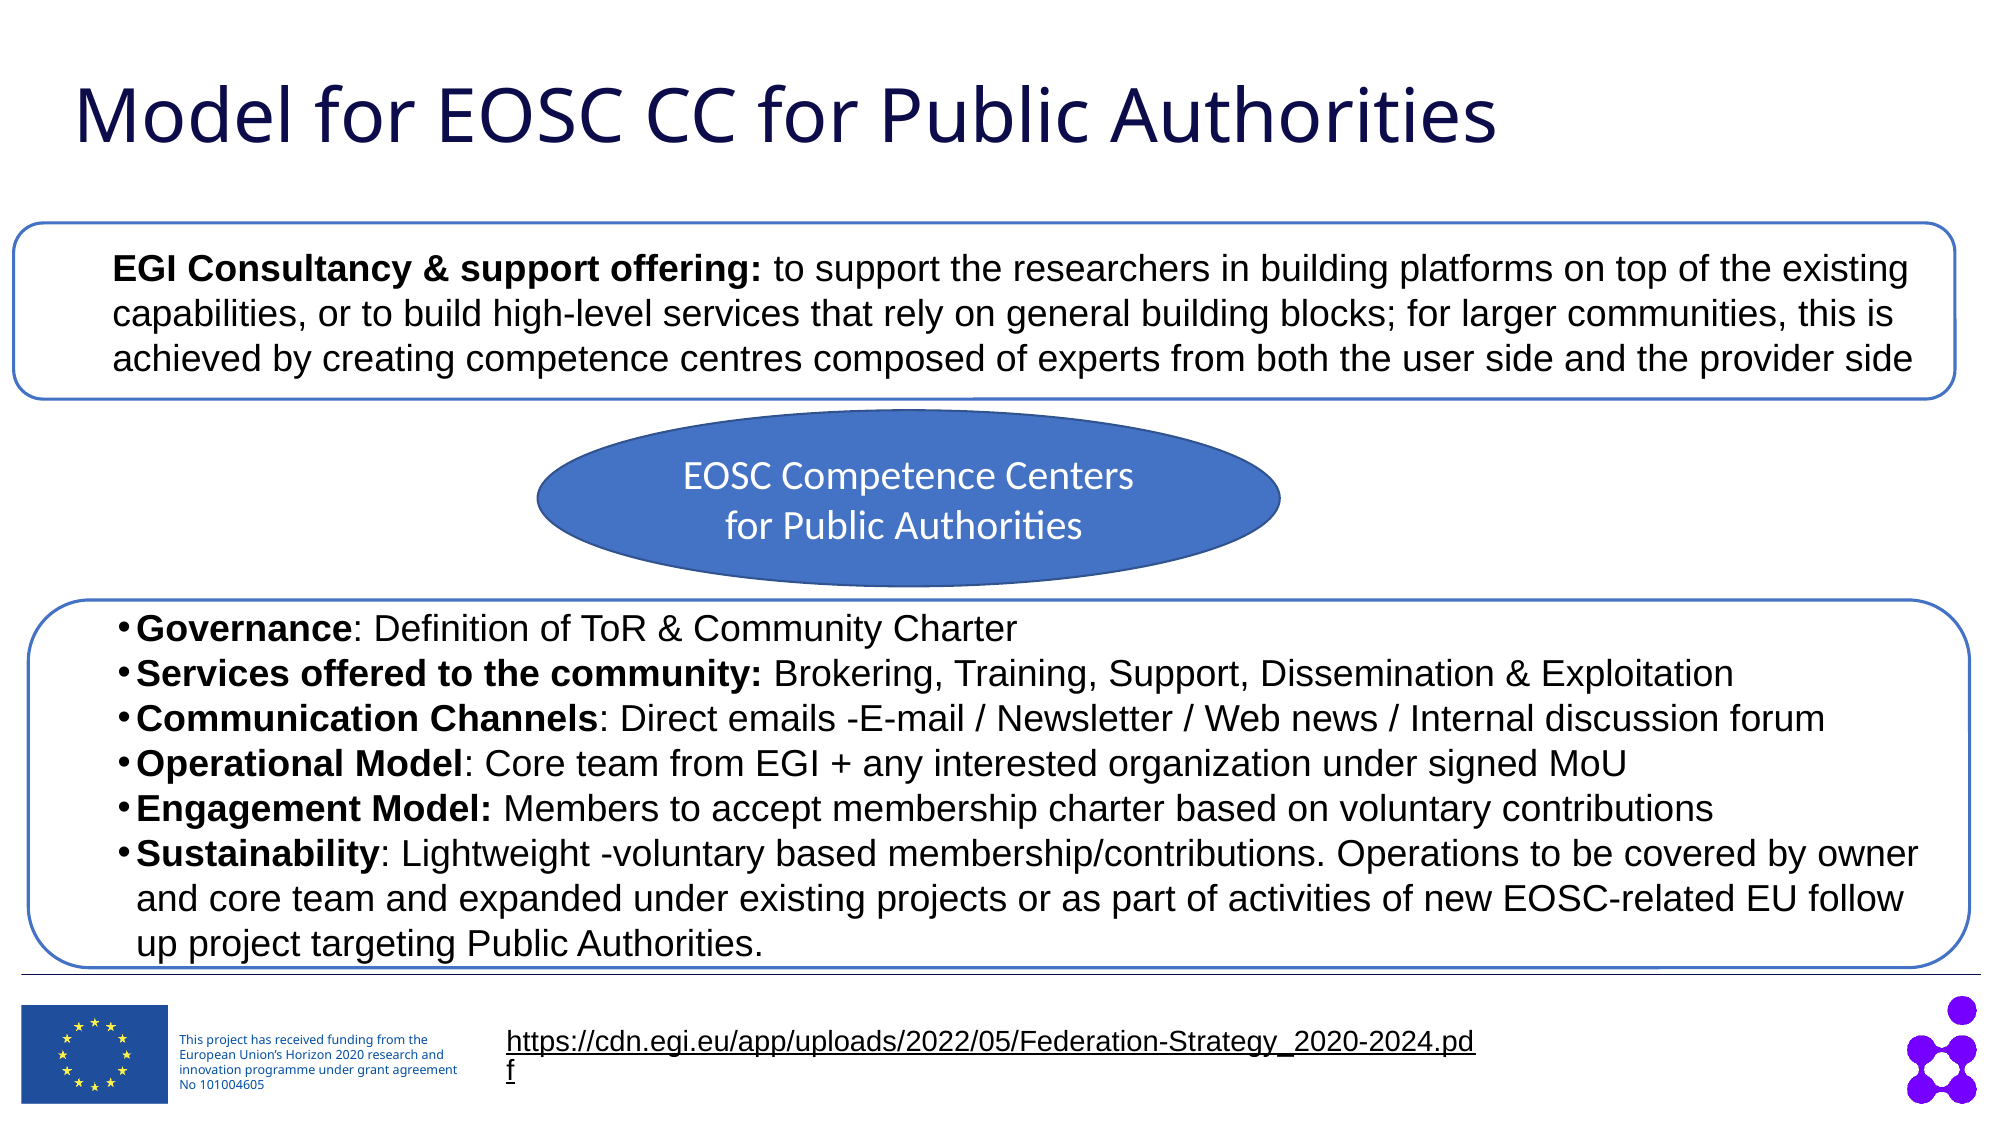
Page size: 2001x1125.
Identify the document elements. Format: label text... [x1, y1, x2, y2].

text_box https://cdn.egi.eu/app/uploads/2022/05/Federation-Strategy_2020-2024.pdf [491, 1014, 1492, 1100]
title Model for EOSC CC for Public Authorities [58, 59, 1942, 177]
text_box Governance: Definition of ToR & Community Charter Services offered to the community: Brokering, Training, Support, Dissemination & Exploitation Communication Channels: Direct emails -E-mail / Newsletter / Web news / Internal discussion forum Operational Model: Core team from EGI + any interested organization under signed MoU Engagement Model: Members to accept membership charter based on voluntary contributions Sustainability: Lightweight -voluntary based membership/contributions. Operations to be covered by owner and core team and expanded under existing projects or as part of activities of new EOSC-related EU follow up project targeting Public Authorities. [28, 599, 1970, 968]
picture [1883, 959, 2000, 1125]
text_box EOSC Competence Centers for Public Authorities [537, 410, 1280, 587]
text_box EGI Consultancy & support offering: to support the researchers in building platforms on top of the existing capabilities, or to build high-level services that rely on general building blocks; for larger communities, this is achieved by creating competence centres composed of experts from both the user side and the provider side [13, 222, 1955, 400]
picture [21, 1005, 168, 1104]
